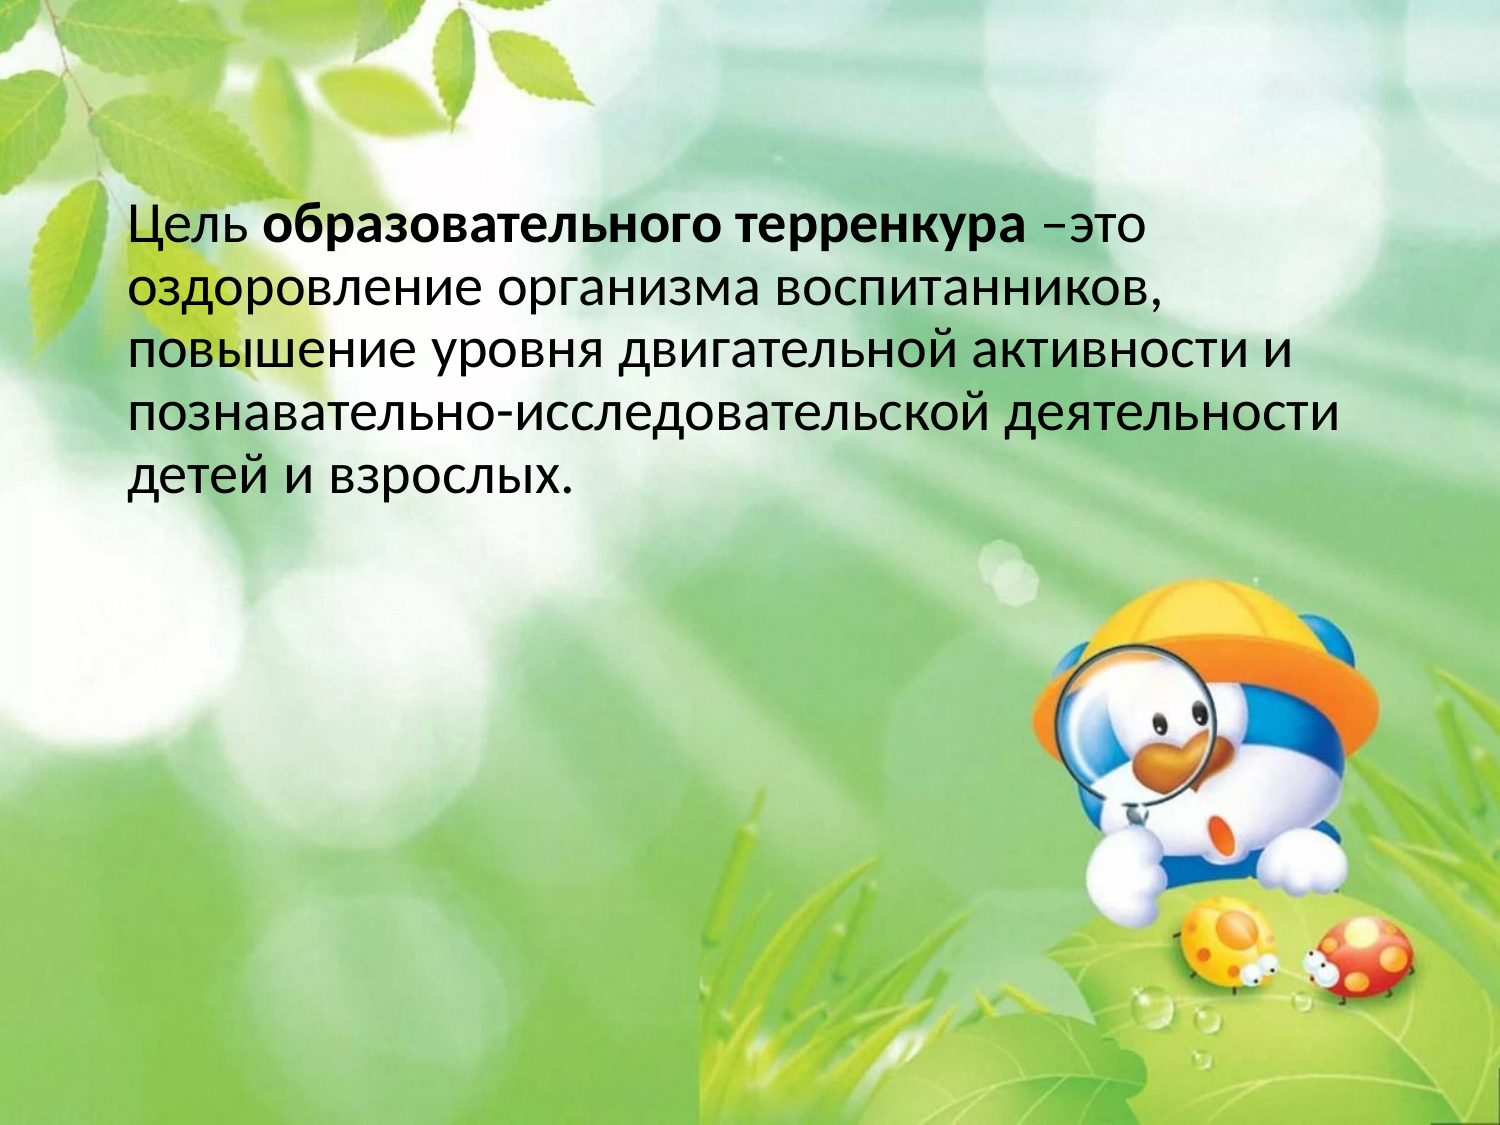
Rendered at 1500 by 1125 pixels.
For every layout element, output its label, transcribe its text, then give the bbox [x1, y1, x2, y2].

list Цель образовательного терренкура –это оздоровление организма воспитанников, повышение уровня двигательной активности и познавательно-исследовательской деятельности детей и взрослых. [112, 184, 1406, 899]
picture [0, 0, 1500, 1125]
